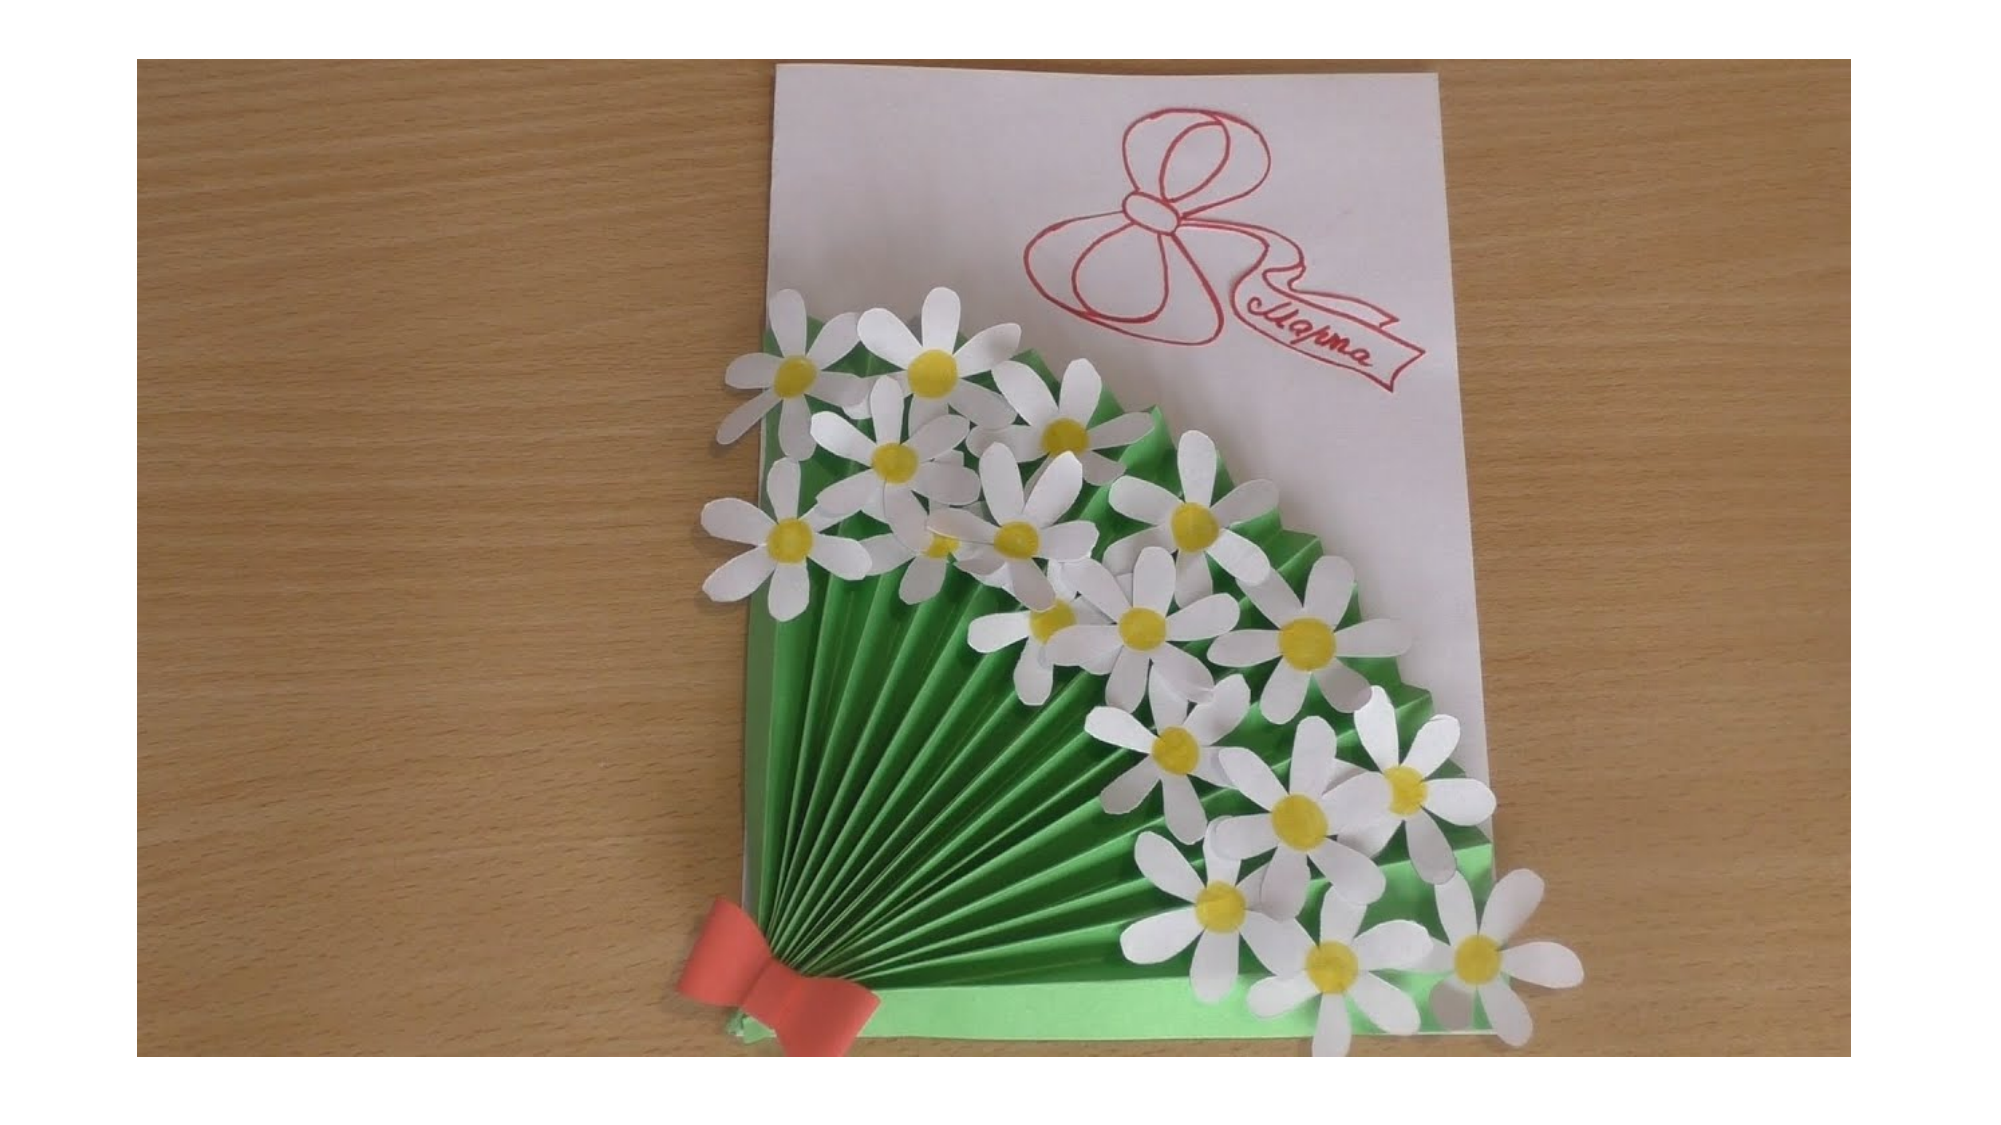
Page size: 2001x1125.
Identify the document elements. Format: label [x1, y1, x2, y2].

list [137, 59, 1851, 1057]
